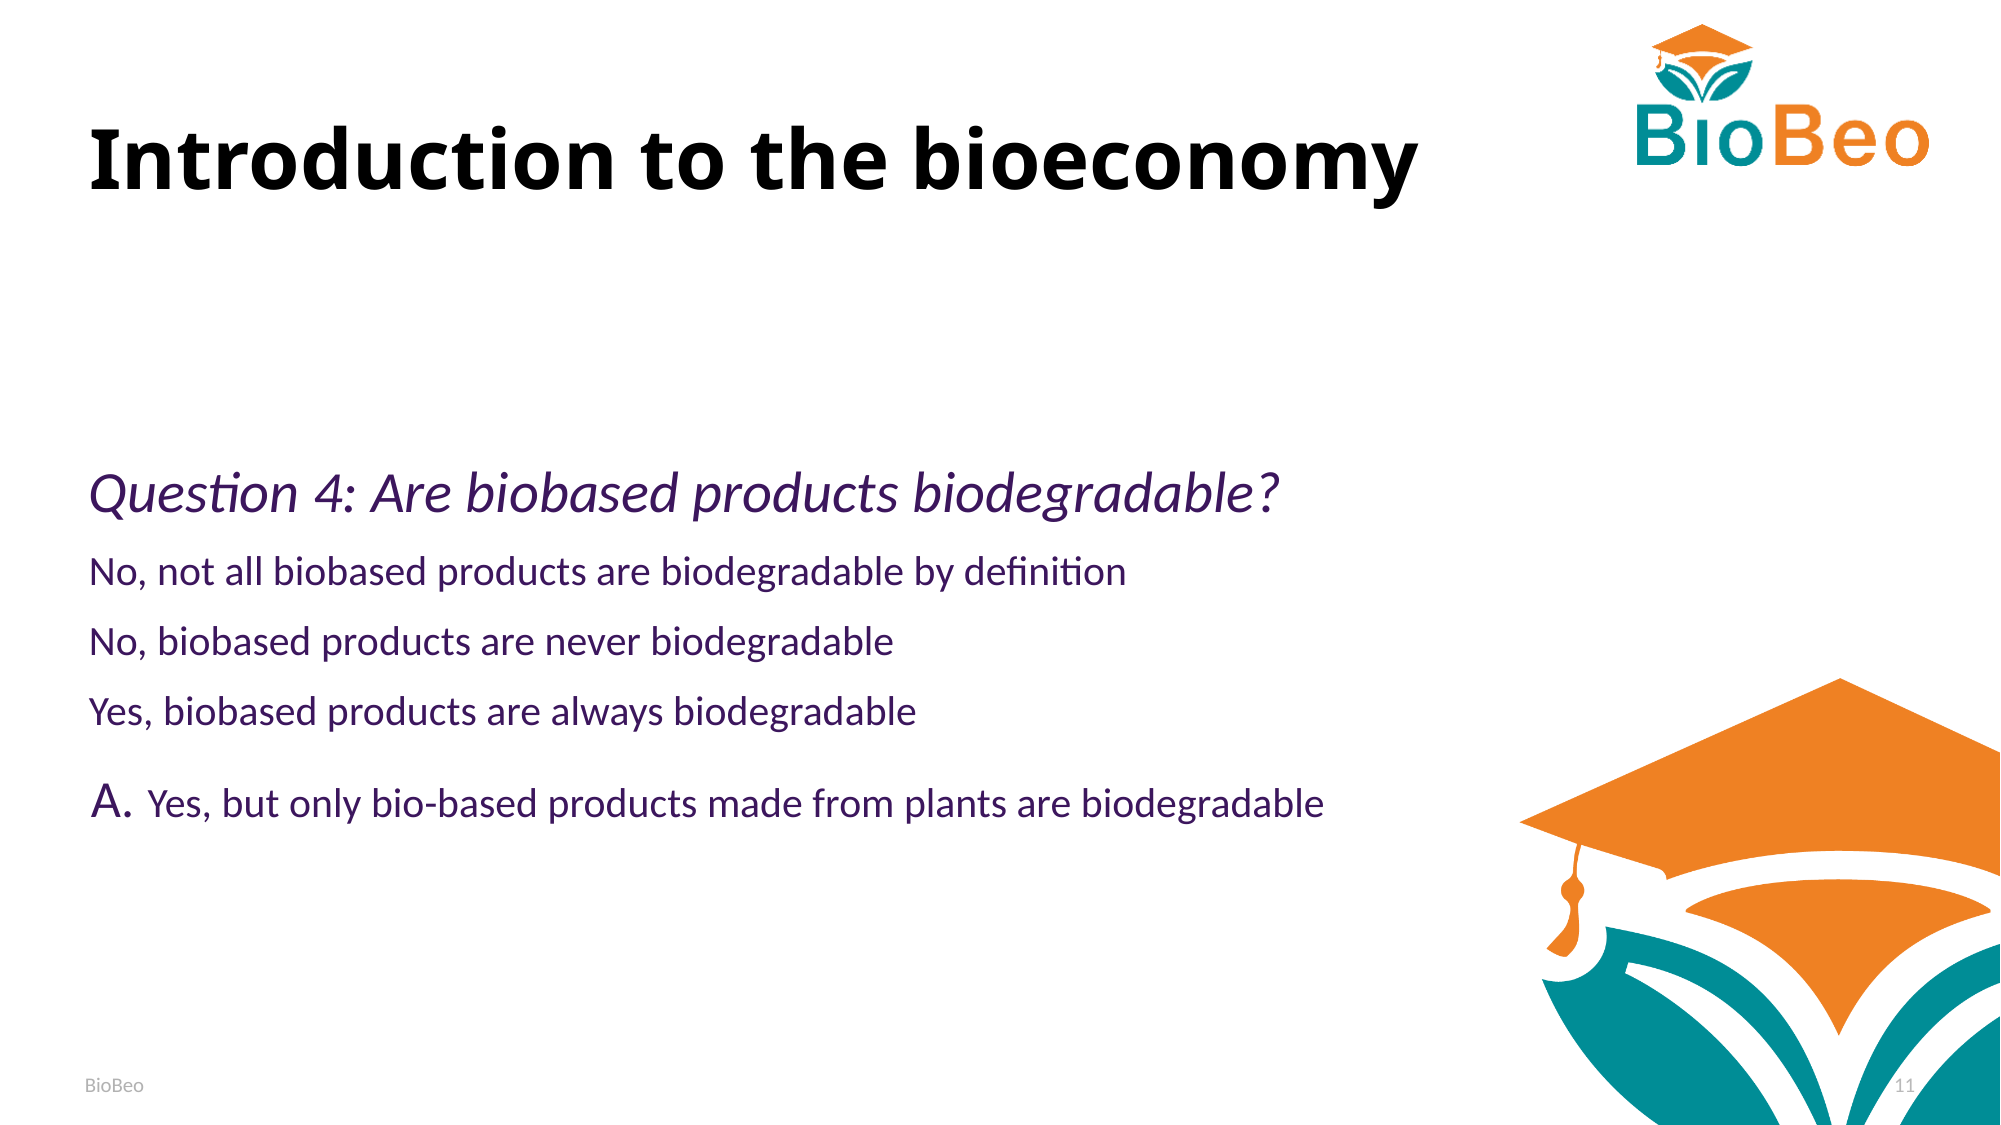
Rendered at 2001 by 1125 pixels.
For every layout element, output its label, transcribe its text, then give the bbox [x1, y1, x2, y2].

footer BioBeo [69, 1065, 1805, 1103]
picture [1478, 618, 2000, 1125]
slide_number 11 [1818, 1065, 1931, 1103]
title Introduction to the bioeconomy [74, 88, 1935, 237]
picture [1635, 22, 1931, 88]
text_box Question 4: Are biobased products biodegradable? No, not all biobased products are biodegradable by definition No, biobased products are never biodegradable Yes, biobased products are always biodegradable Yes, but only bio-based products made from plants are biodegradable [74, 441, 1819, 834]
